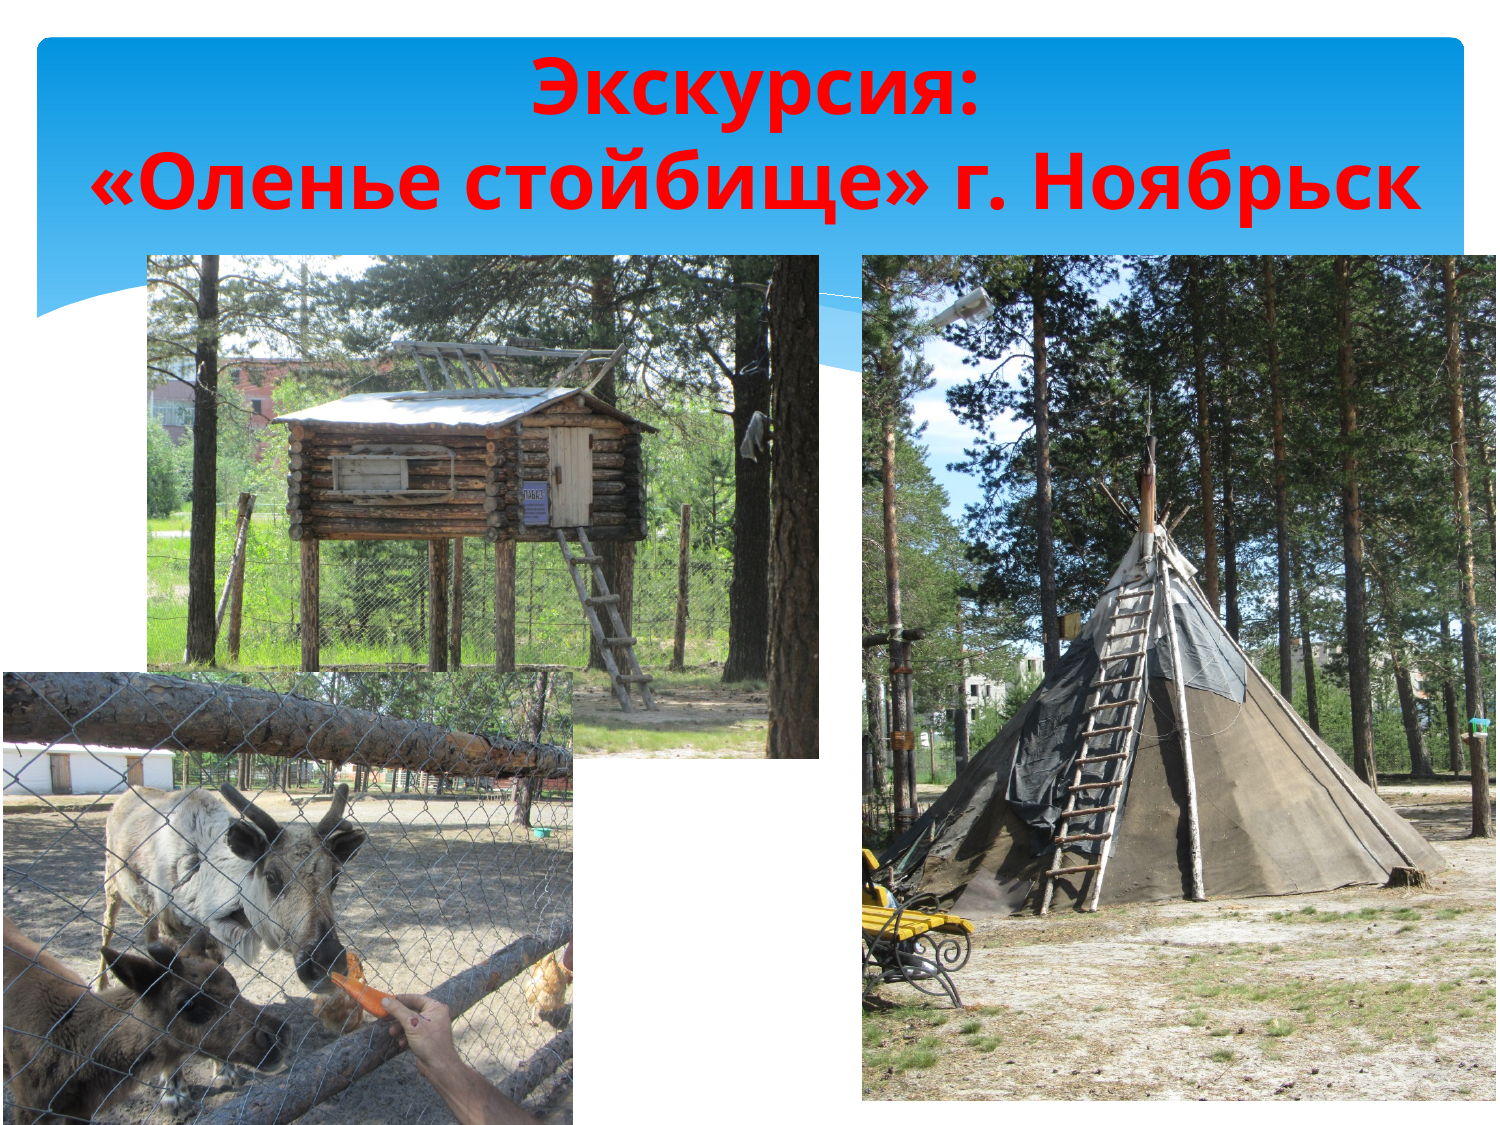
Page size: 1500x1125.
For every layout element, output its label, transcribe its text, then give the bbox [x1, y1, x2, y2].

picture [861, 255, 1497, 1101]
title Экскурсия: «Оленье стойбище» г. Ноябрьск [64, 19, 1447, 243]
picture [3, 255, 820, 1125]
